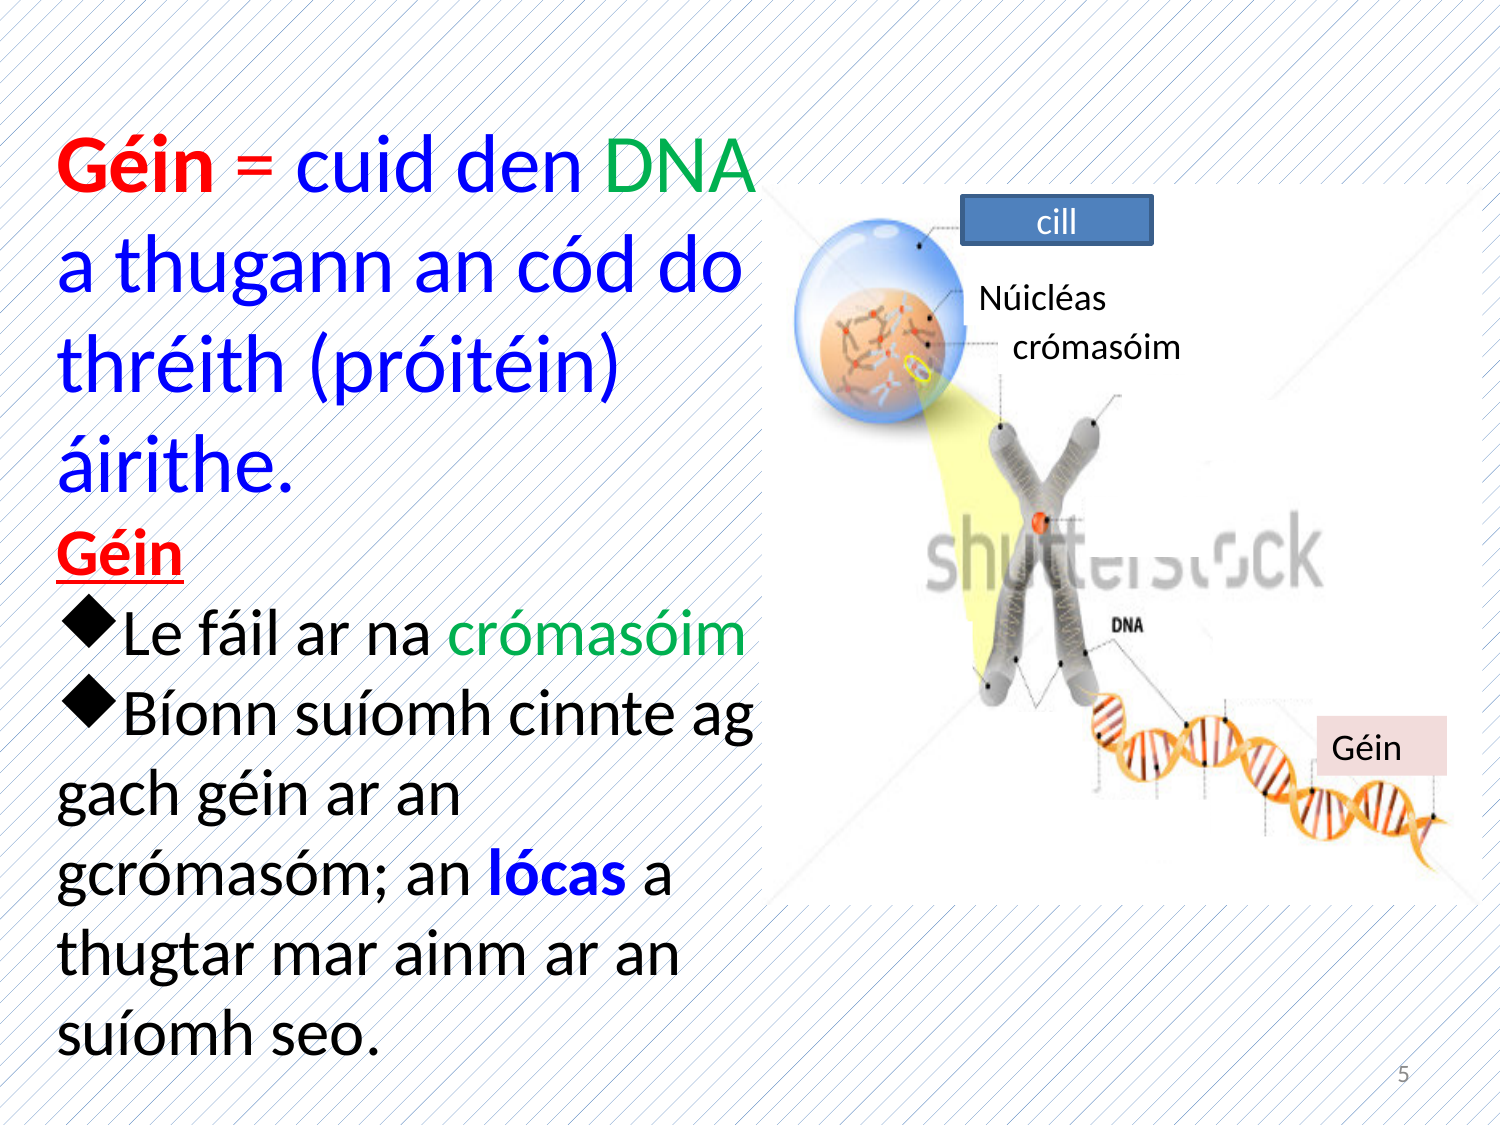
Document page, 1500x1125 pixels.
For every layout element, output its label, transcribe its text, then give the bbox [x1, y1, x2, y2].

text_box Géin = cuid den DNA a thugann an cód do thréith (próitéin) áirithe. Géin Le fáil ar na crómasóim Bíonn suíomh cinnte ag gach géin ar an gcrómasóm; an lócas a thugtar mar ainm ar an suíomh seo. [41, 101, 809, 1077]
slide_number 5 [1074, 1042, 1425, 1103]
picture [761, 184, 1483, 906]
